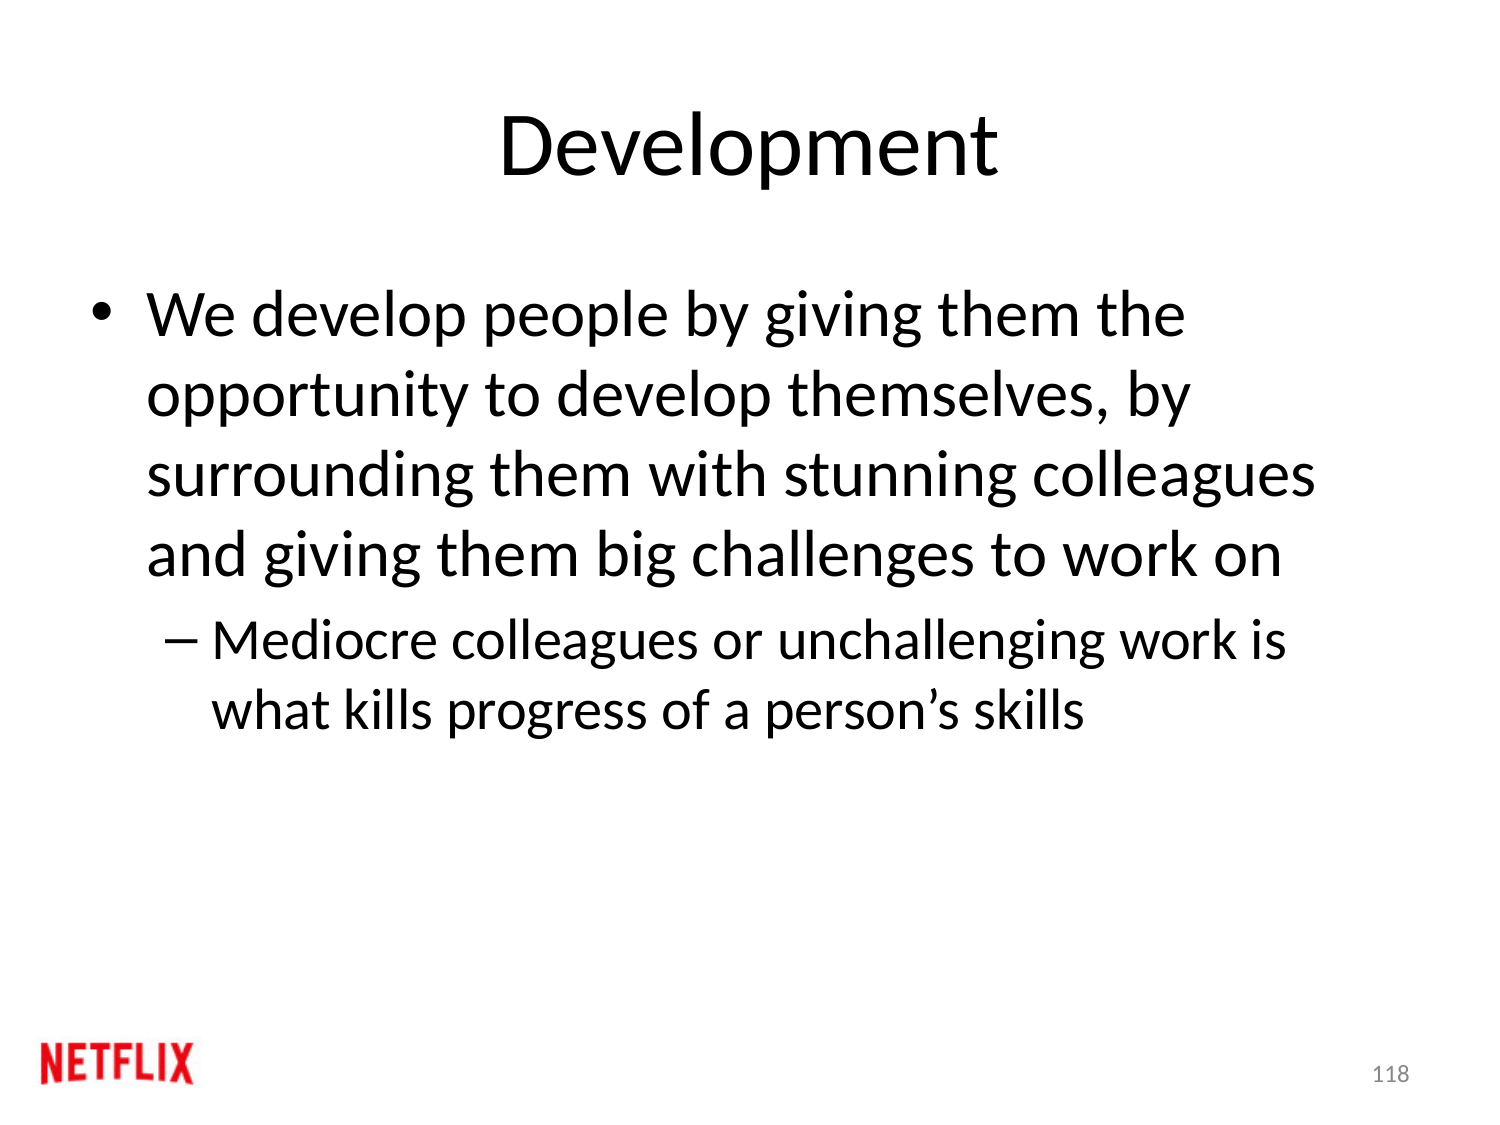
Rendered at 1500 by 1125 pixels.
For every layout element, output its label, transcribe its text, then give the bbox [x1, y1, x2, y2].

picture [24, 1024, 211, 1104]
slide_number ‹#› [1074, 1042, 1425, 1103]
list We develop people by giving them the opportunity to develop themselves, by surrounding them with stunning colleagues and giving them big challenges to work on Mediocre colleagues or unchallenging work is what kills progress of a person’s skills [75, 262, 1425, 1005]
title Development [75, 45, 1425, 233]
